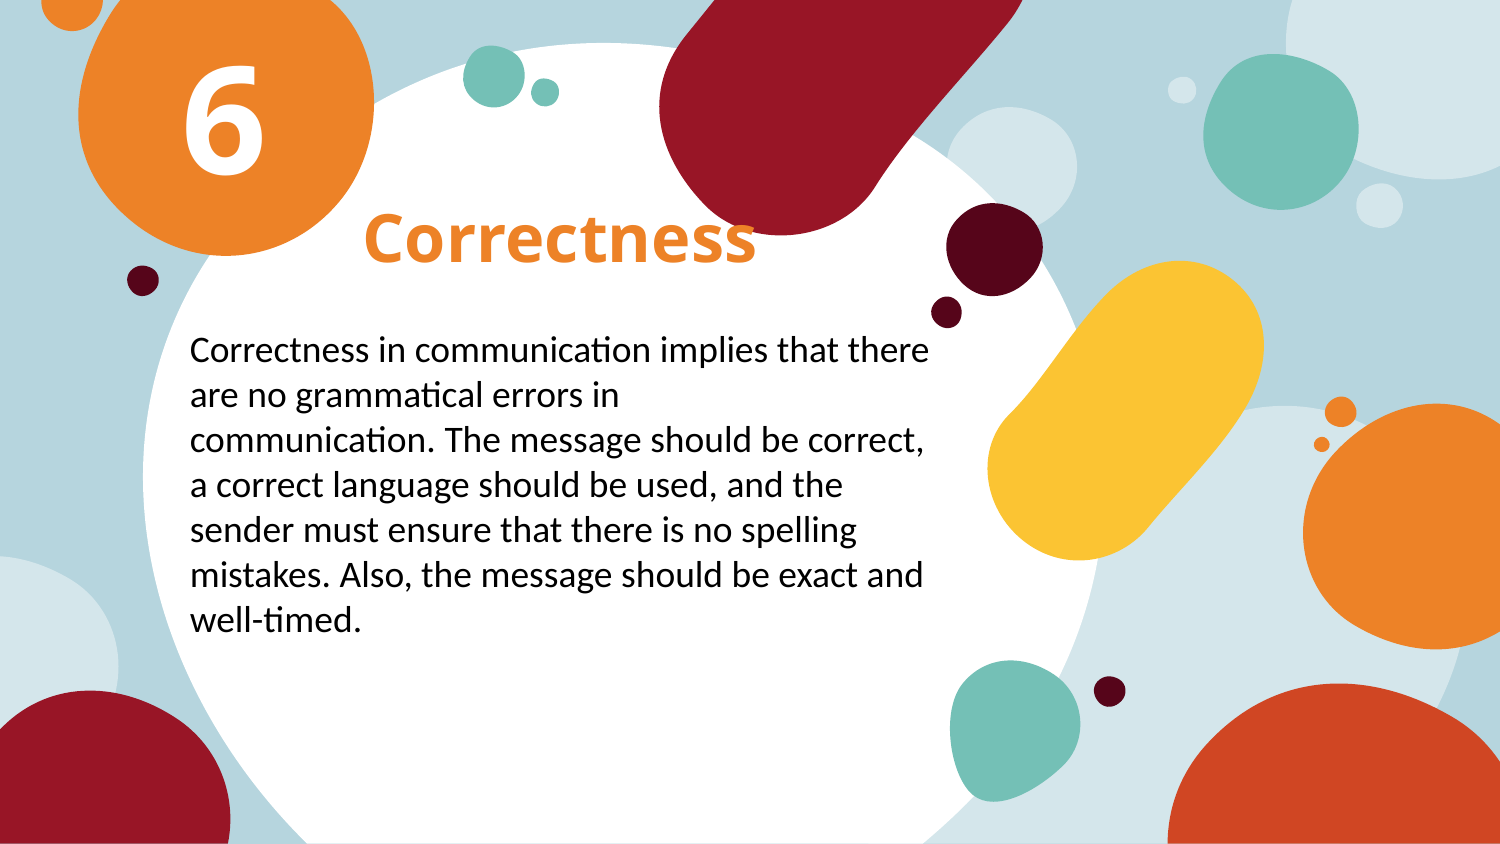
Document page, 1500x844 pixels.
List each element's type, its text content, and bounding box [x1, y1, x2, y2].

title Correctness [362, 159, 789, 275]
text_box 6 [78, 0, 371, 230]
text_box Correctness in communication implies that there are no grammatical errors in communication. The message should be correct, a correct language should be used, and the sender must ensure that there is no spelling mistakes. Also, the message should be exact and well-timed. [174, 318, 950, 648]
